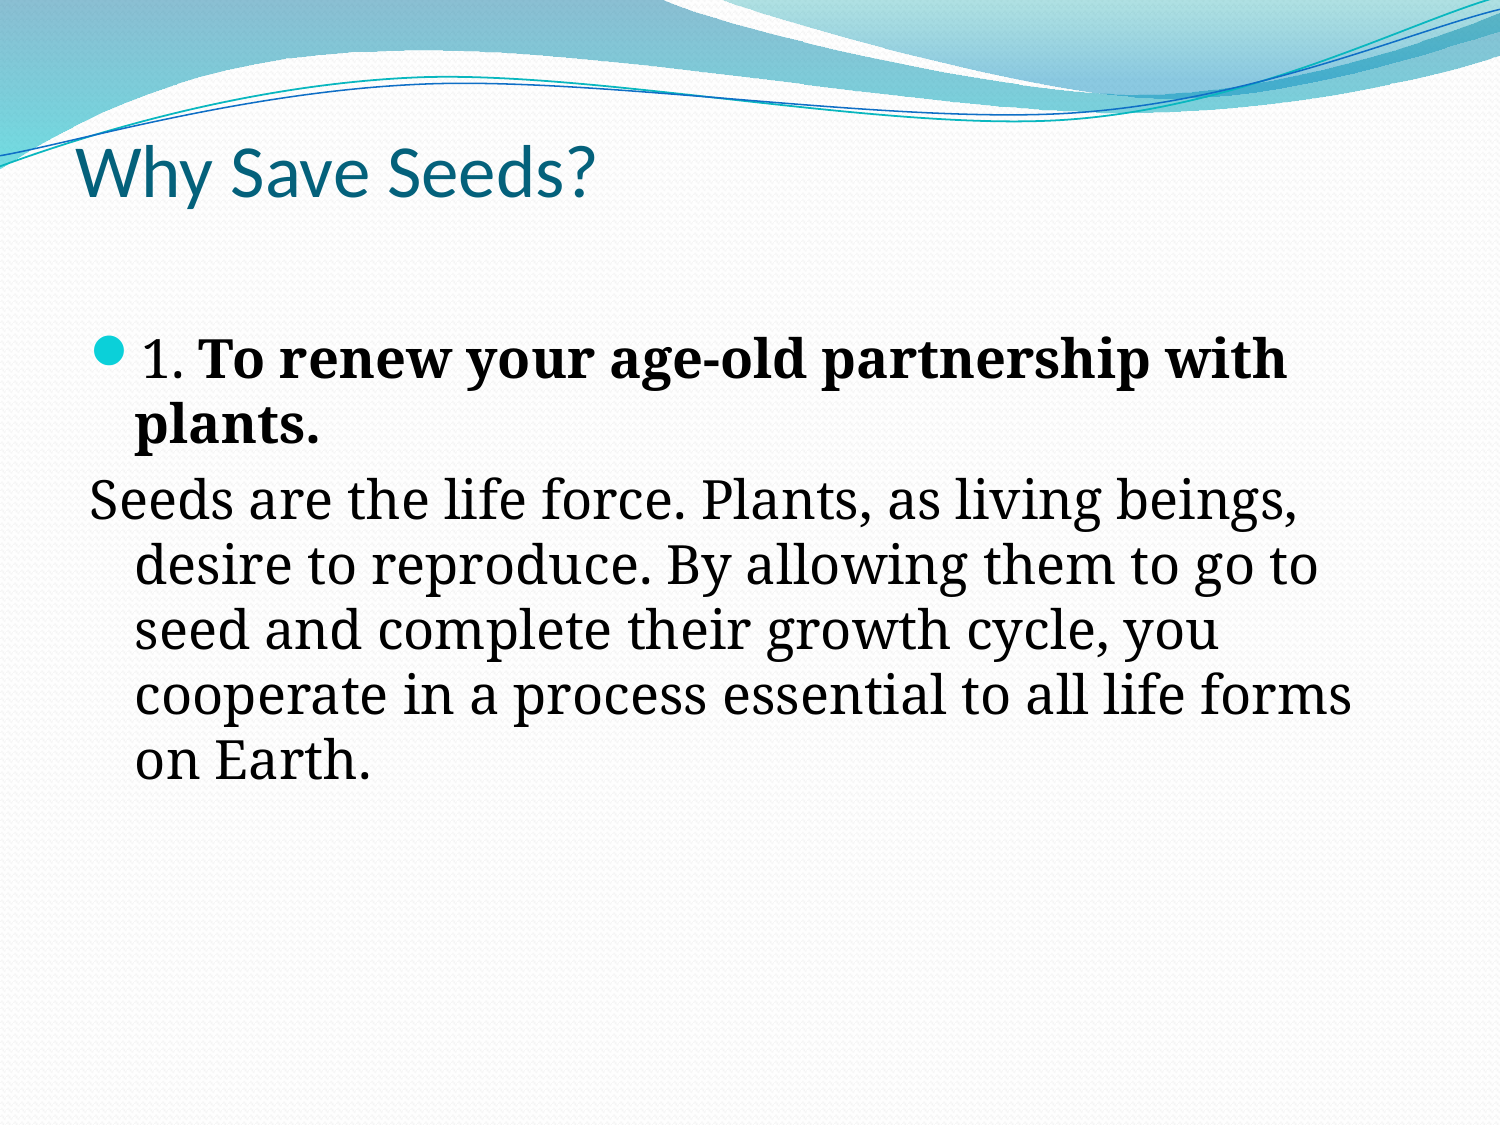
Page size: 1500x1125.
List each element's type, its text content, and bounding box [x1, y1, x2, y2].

title Why Save Seeds? [75, 115, 1425, 303]
list 1. To renew your age-old partnership with plants. Seeds are the life force. Plants, as living beings, desire to reproduce. By allowing them to go to seed and complete their growth cycle, you cooperate in a process essential to all life forms on Earth. [75, 317, 1425, 1038]
